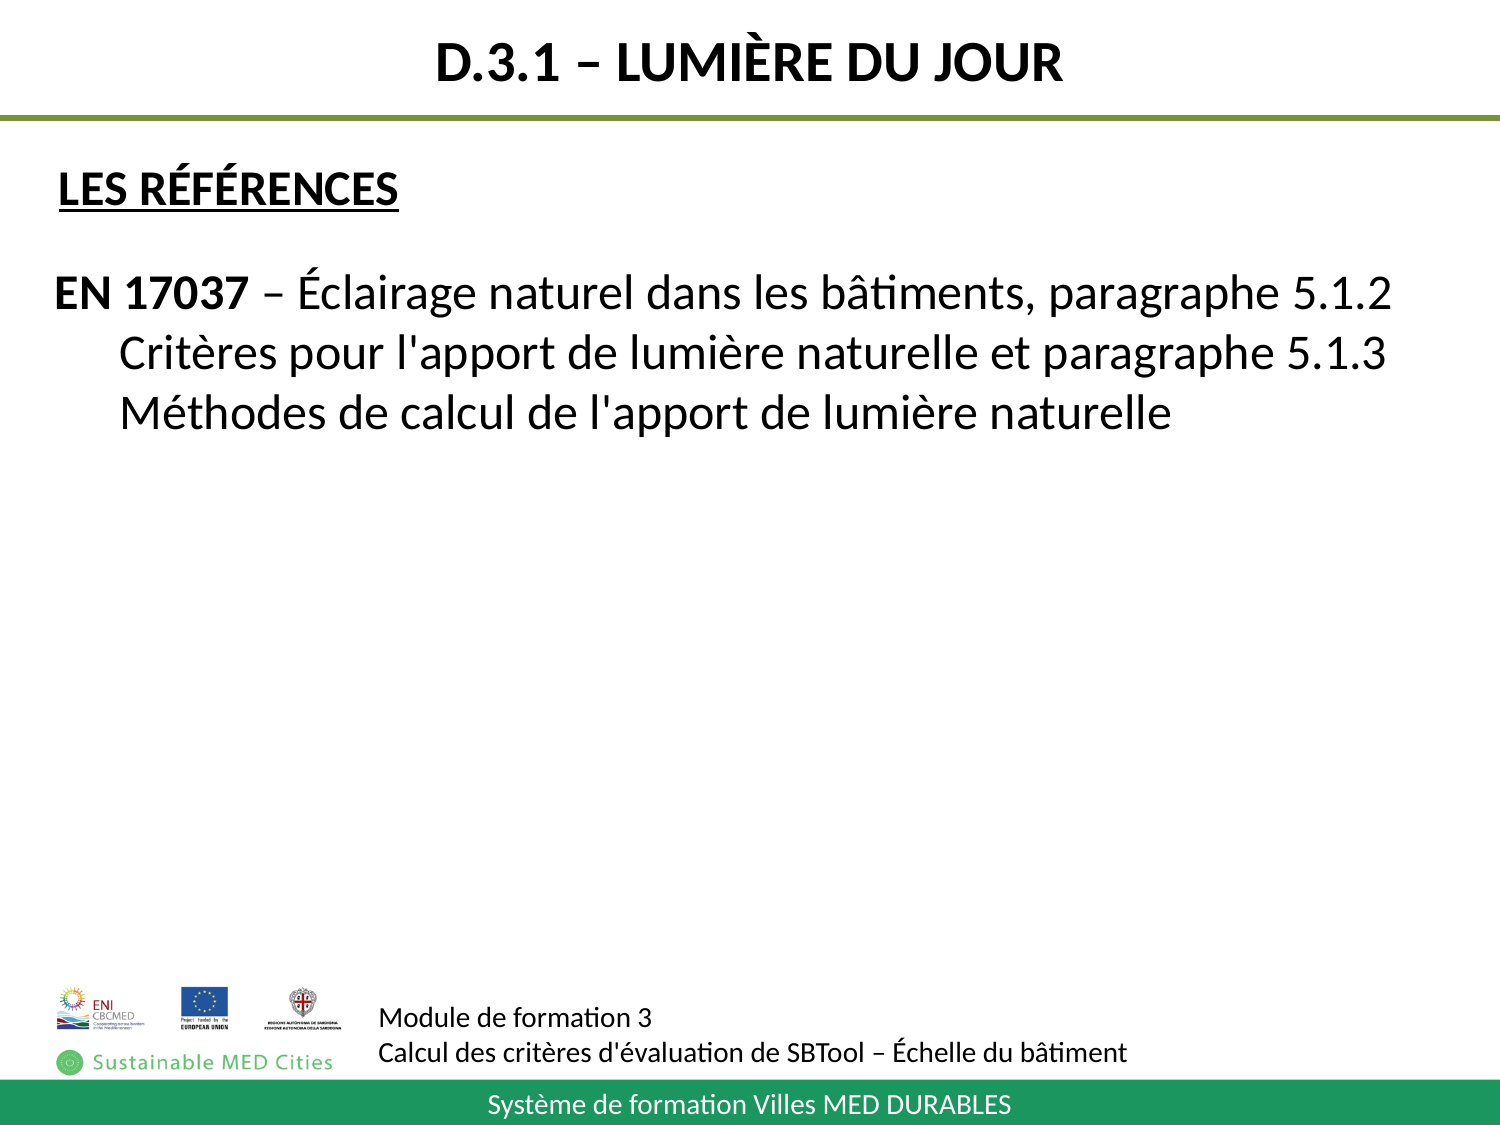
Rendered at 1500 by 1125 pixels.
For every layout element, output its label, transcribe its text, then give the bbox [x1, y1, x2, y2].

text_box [0, 972, 1500, 1125]
title D.3.1 – LUMIÈRE DU JOUR [0, 0, 1500, 117]
text_box LES RÉFÉRENCES [43, 147, 1331, 235]
text_box EN 17037 – Éclairage naturel dans les bâtiments, paragraphe 5.1.2 Critères pour l'apport de lumière naturelle et paragraphe 5.1.3 Méthodes de calcul de l'apport de lumière naturelle [39, 251, 1500, 971]
